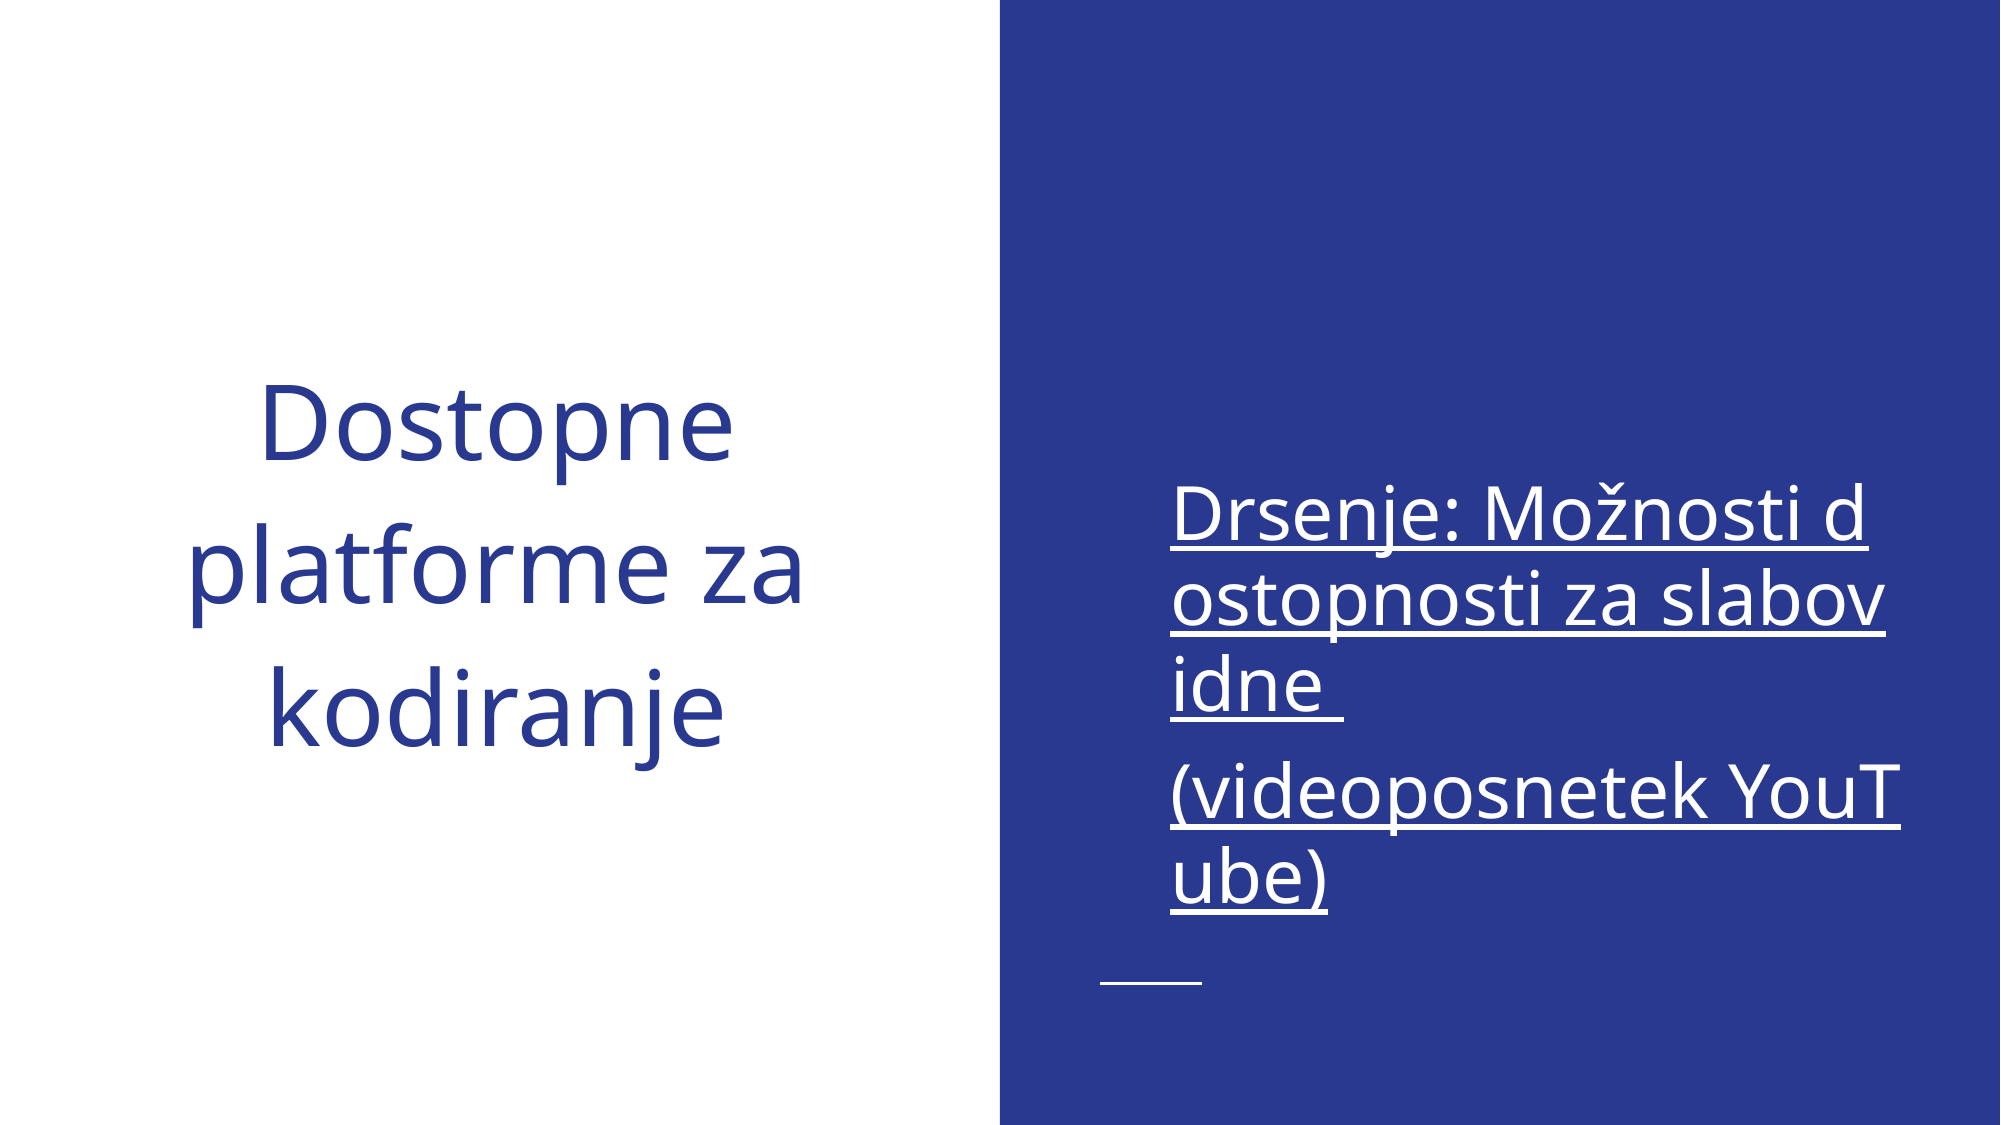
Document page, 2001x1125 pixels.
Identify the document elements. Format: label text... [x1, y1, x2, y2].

list Drsenje: Možnosti dostopnosti za slabovidne (videoposnetek YouTube) [1080, 158, 1920, 967]
title Dostopne platforme za kodiranje [54, 340, 940, 785]
